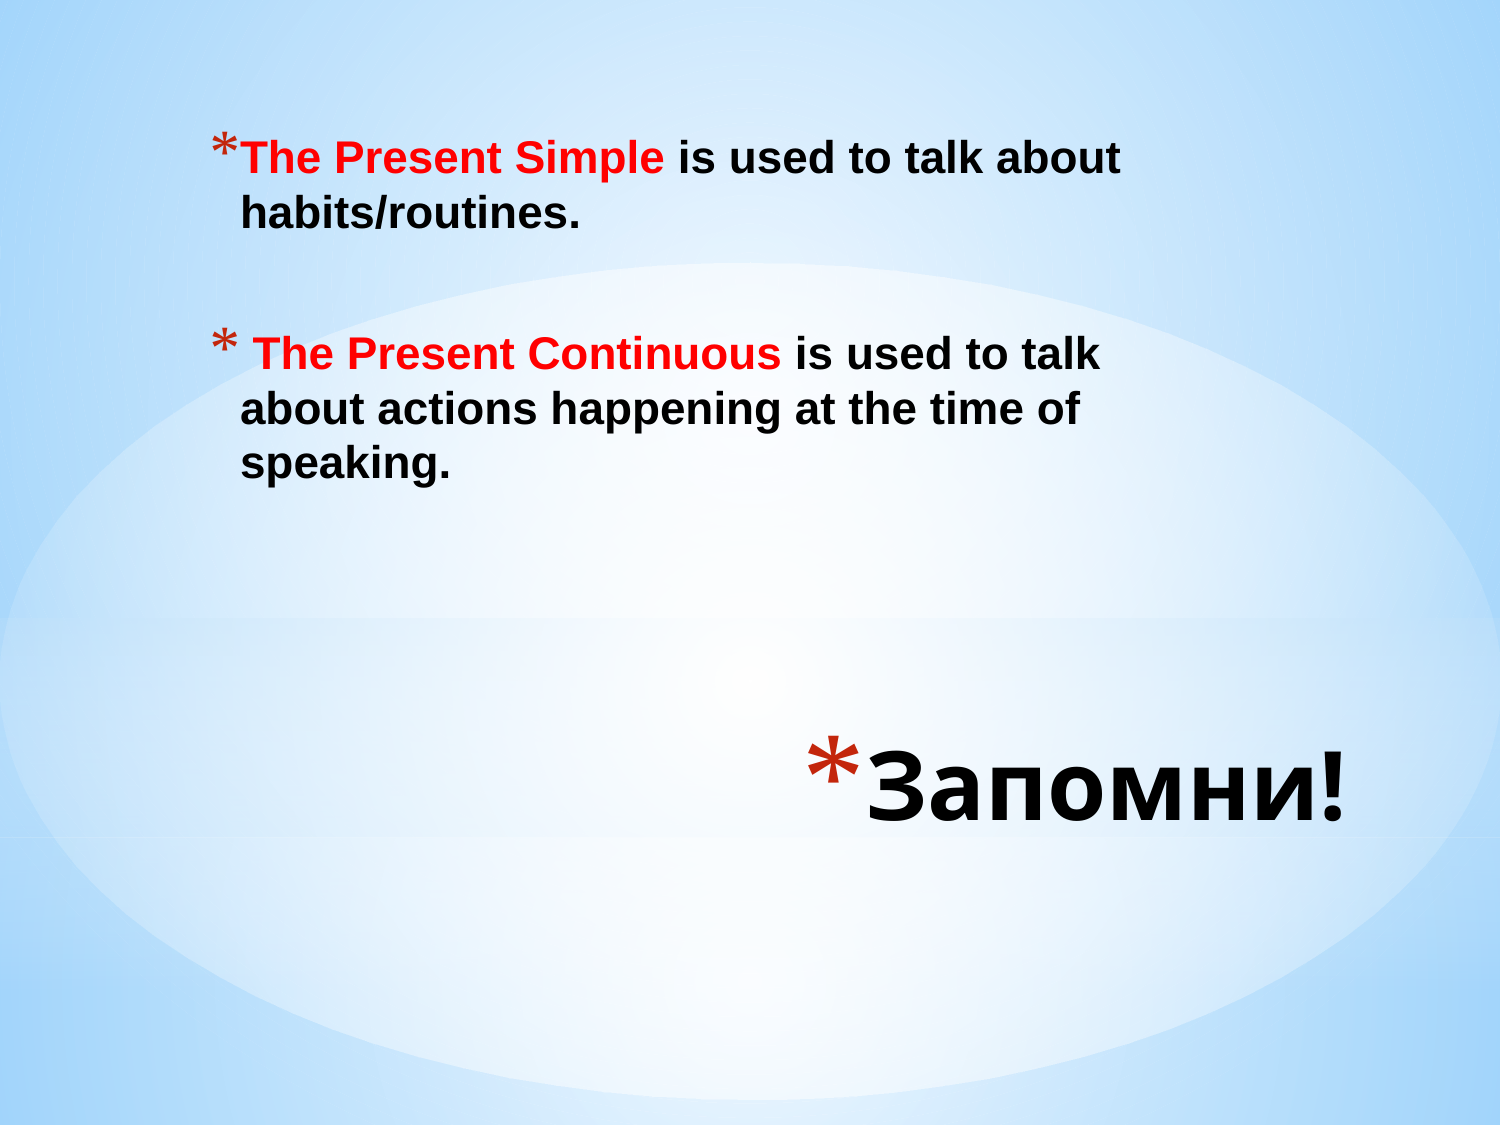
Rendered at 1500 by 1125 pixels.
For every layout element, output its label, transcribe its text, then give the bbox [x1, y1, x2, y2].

list The Present Simple is used to talk about habits/routines. The Present Continuous is used to talk about actions happening at the time of speaking. [187, 120, 1238, 690]
title Запомни! [294, 717, 1363, 905]
